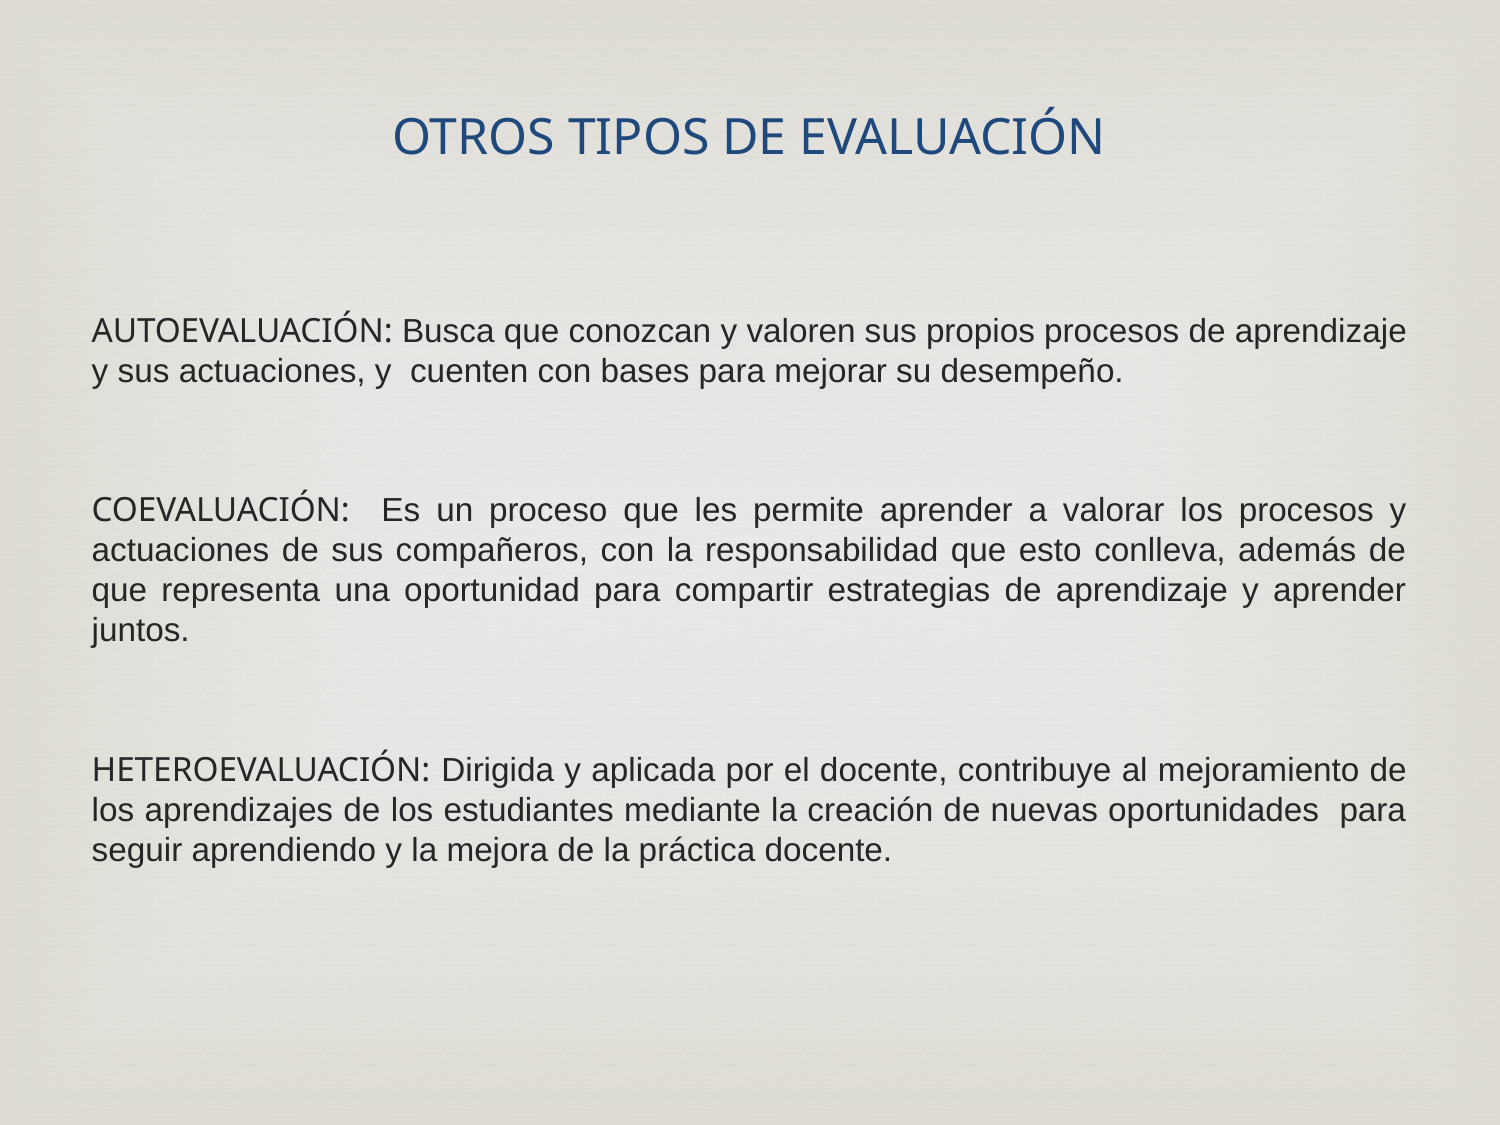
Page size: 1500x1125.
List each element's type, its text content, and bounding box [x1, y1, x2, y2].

title OTROS TIPOS DE EVALUACIÓN [112, 66, 1387, 173]
list AUTOEVALUACIÓN: Busca que conozcan y valoren sus propios procesos de aprendizaje y sus actuaciones, y cuenten con bases para mejorar su desempeño. COEVALUACIÓN: Es un proceso que les permite aprender a valorar los procesos y actuaciones de sus compañeros, con la responsabilidad que esto conlleva, además de que representa una oportunidad para compartir estrategias de aprendizaje y aprender juntos. HETEROEVALUACIÓN: Dirigida y aplicada por el docente, contribuye al mejoramiento de los aprendizajes de los estudiantes mediante la creación de nuevas oportunidades para seguir aprendiendo y la mejora de la práctica docente. [76, 208, 1424, 1059]
